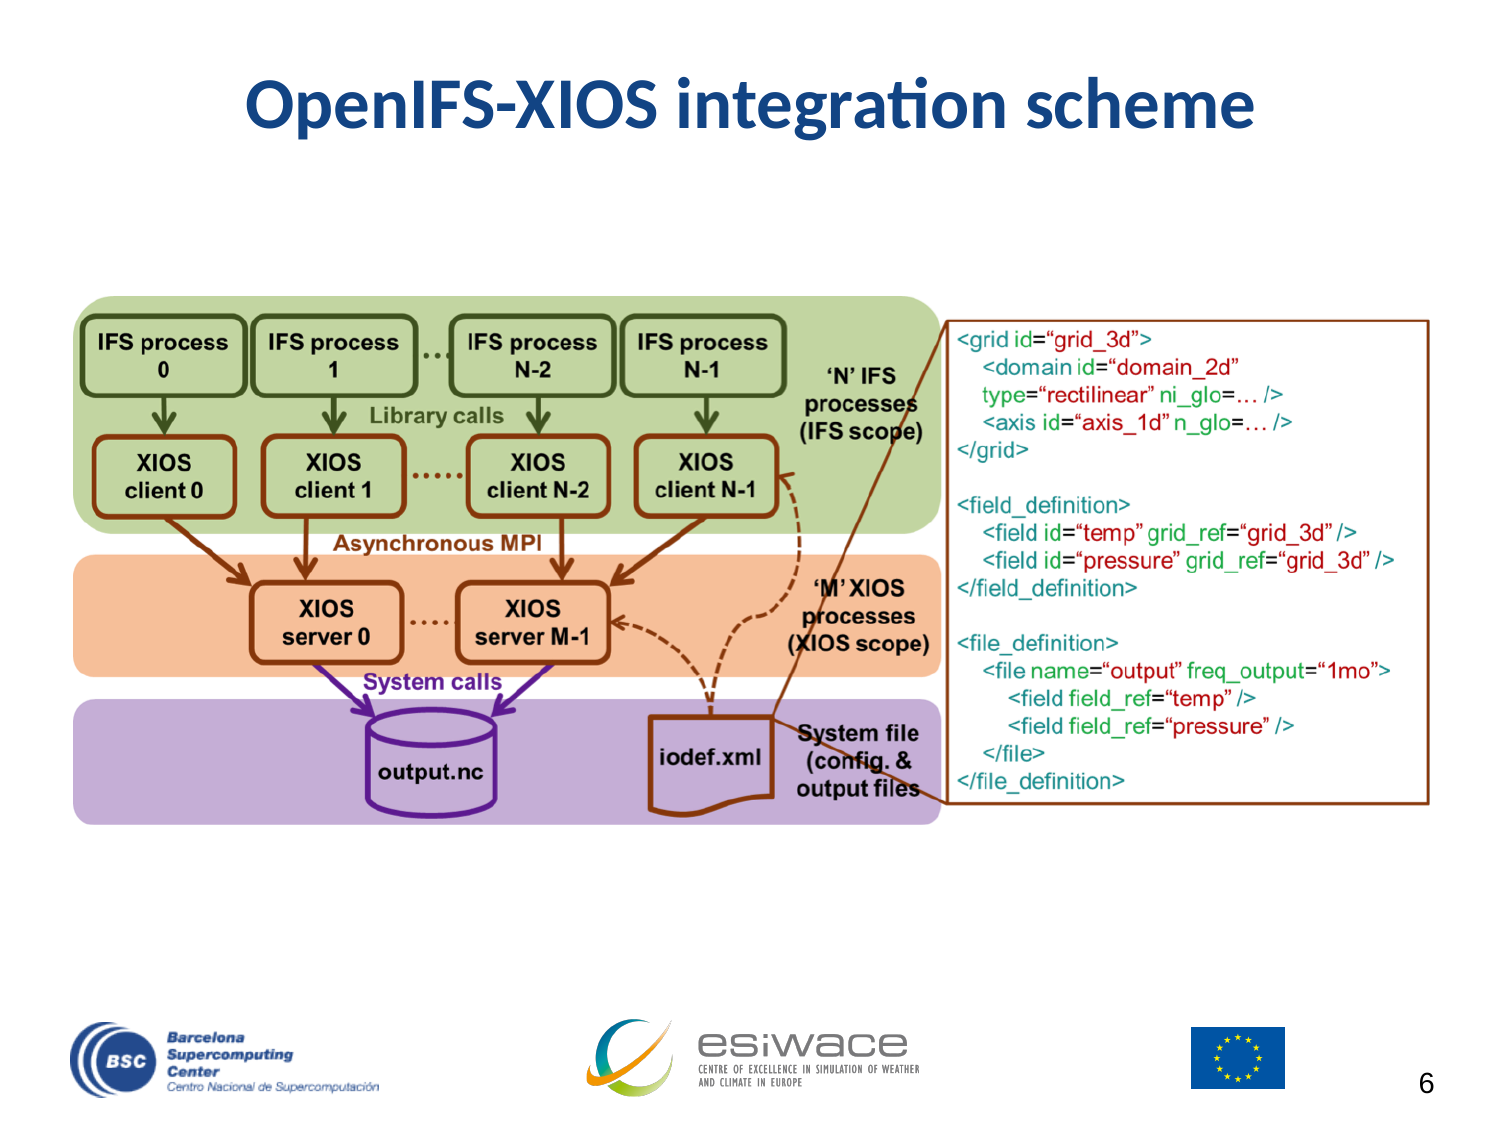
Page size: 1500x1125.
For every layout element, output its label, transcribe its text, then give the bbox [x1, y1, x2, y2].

picture [70, 1022, 379, 1098]
picture [580, 1017, 920, 1099]
picture [1190, 1027, 1285, 1090]
picture [72, 295, 1431, 825]
title OpenIFS-XIOS integration scheme [76, 35, 1427, 174]
slide_number ‹#› [1403, 1038, 1494, 1125]
